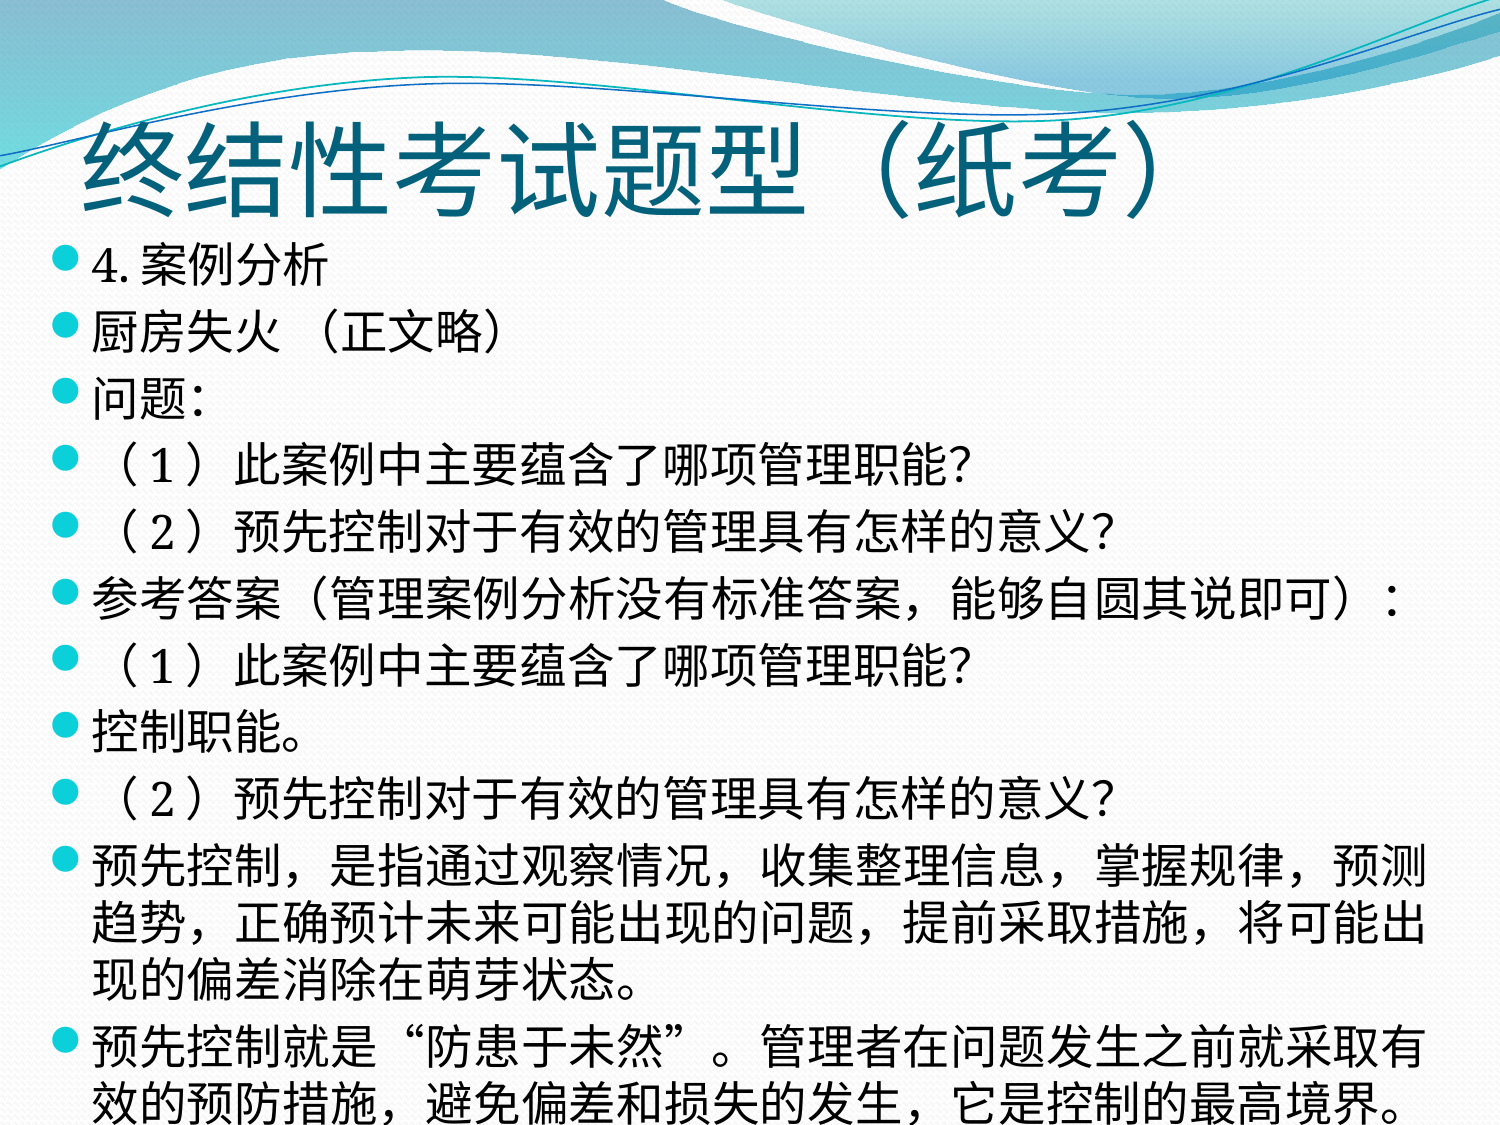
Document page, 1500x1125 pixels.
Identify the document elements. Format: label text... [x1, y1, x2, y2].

list 4.案例分析 厨房失火 （正文略） 问题： （1）此案例中主要蕴含了哪项管理职能？ （2）预先控制对于有效的管理具有怎样的意义？ 参考答案（管理案例分析没有标准答案，能够自圆其说即可）： （1）此案例中主要蕴含了哪项管理职能？ 控制职能。 （2）预先控制对于有效的管理具有怎样的意义？ 预先控制，是指通过观察情况，收集整理信息，掌握规律，预测趋势，正确预计未来可能出现的问题，提前采取措施，将可能出现的偏差消除在萌芽状态。 预先控制就是“防患于未然”。管理者在问题发生之前就采取有效的预防措施，避免偏差和损失的发生，它是控制的最高境界。 [33, 227, 1477, 1125]
title 终结性考试题型（纸考） [80, 42, 1431, 227]
